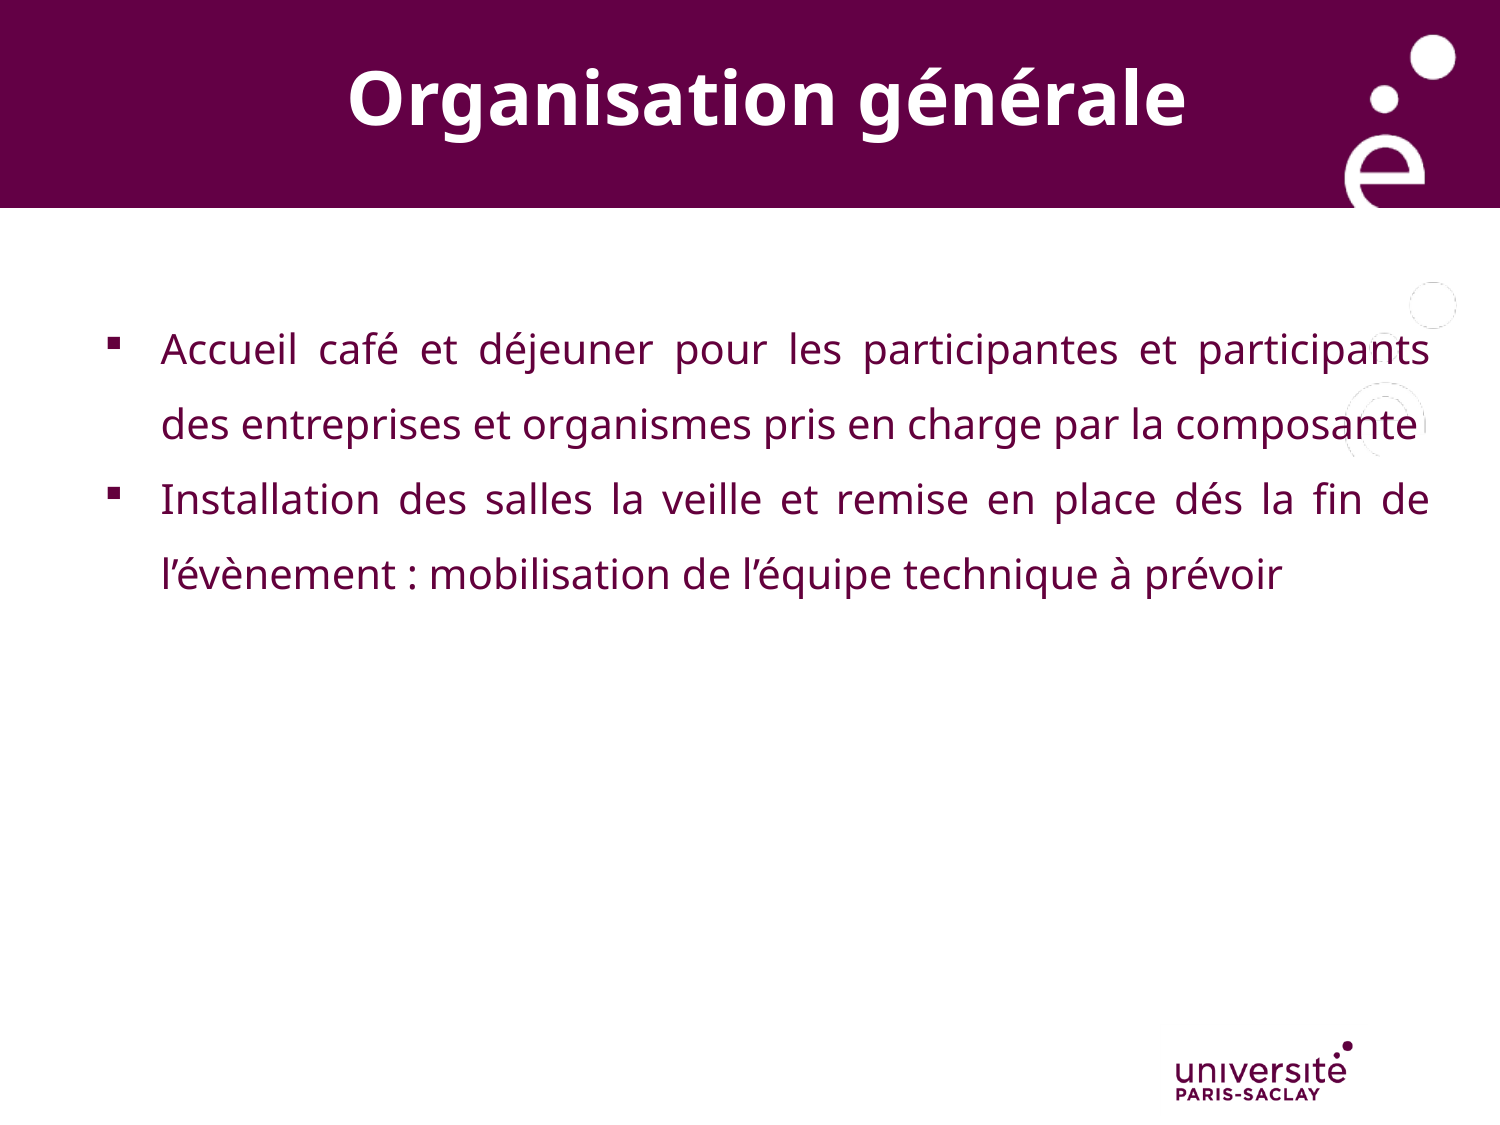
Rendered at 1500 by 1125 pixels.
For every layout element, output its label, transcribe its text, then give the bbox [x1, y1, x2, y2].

picture [1160, 1024, 1368, 1116]
text_box Accueil café et déjeuner pour les participantes et participants des entreprises et organismes pris en charge par la composante Installation des salles la veille et remise en place dés la fin de l’évènement : mobilisation de l’équipe technique à prévoir [89, 290, 1446, 606]
picture [1324, 278, 1476, 457]
text_box Organisation générale [289, 42, 1247, 148]
picture [1324, 30, 1476, 208]
